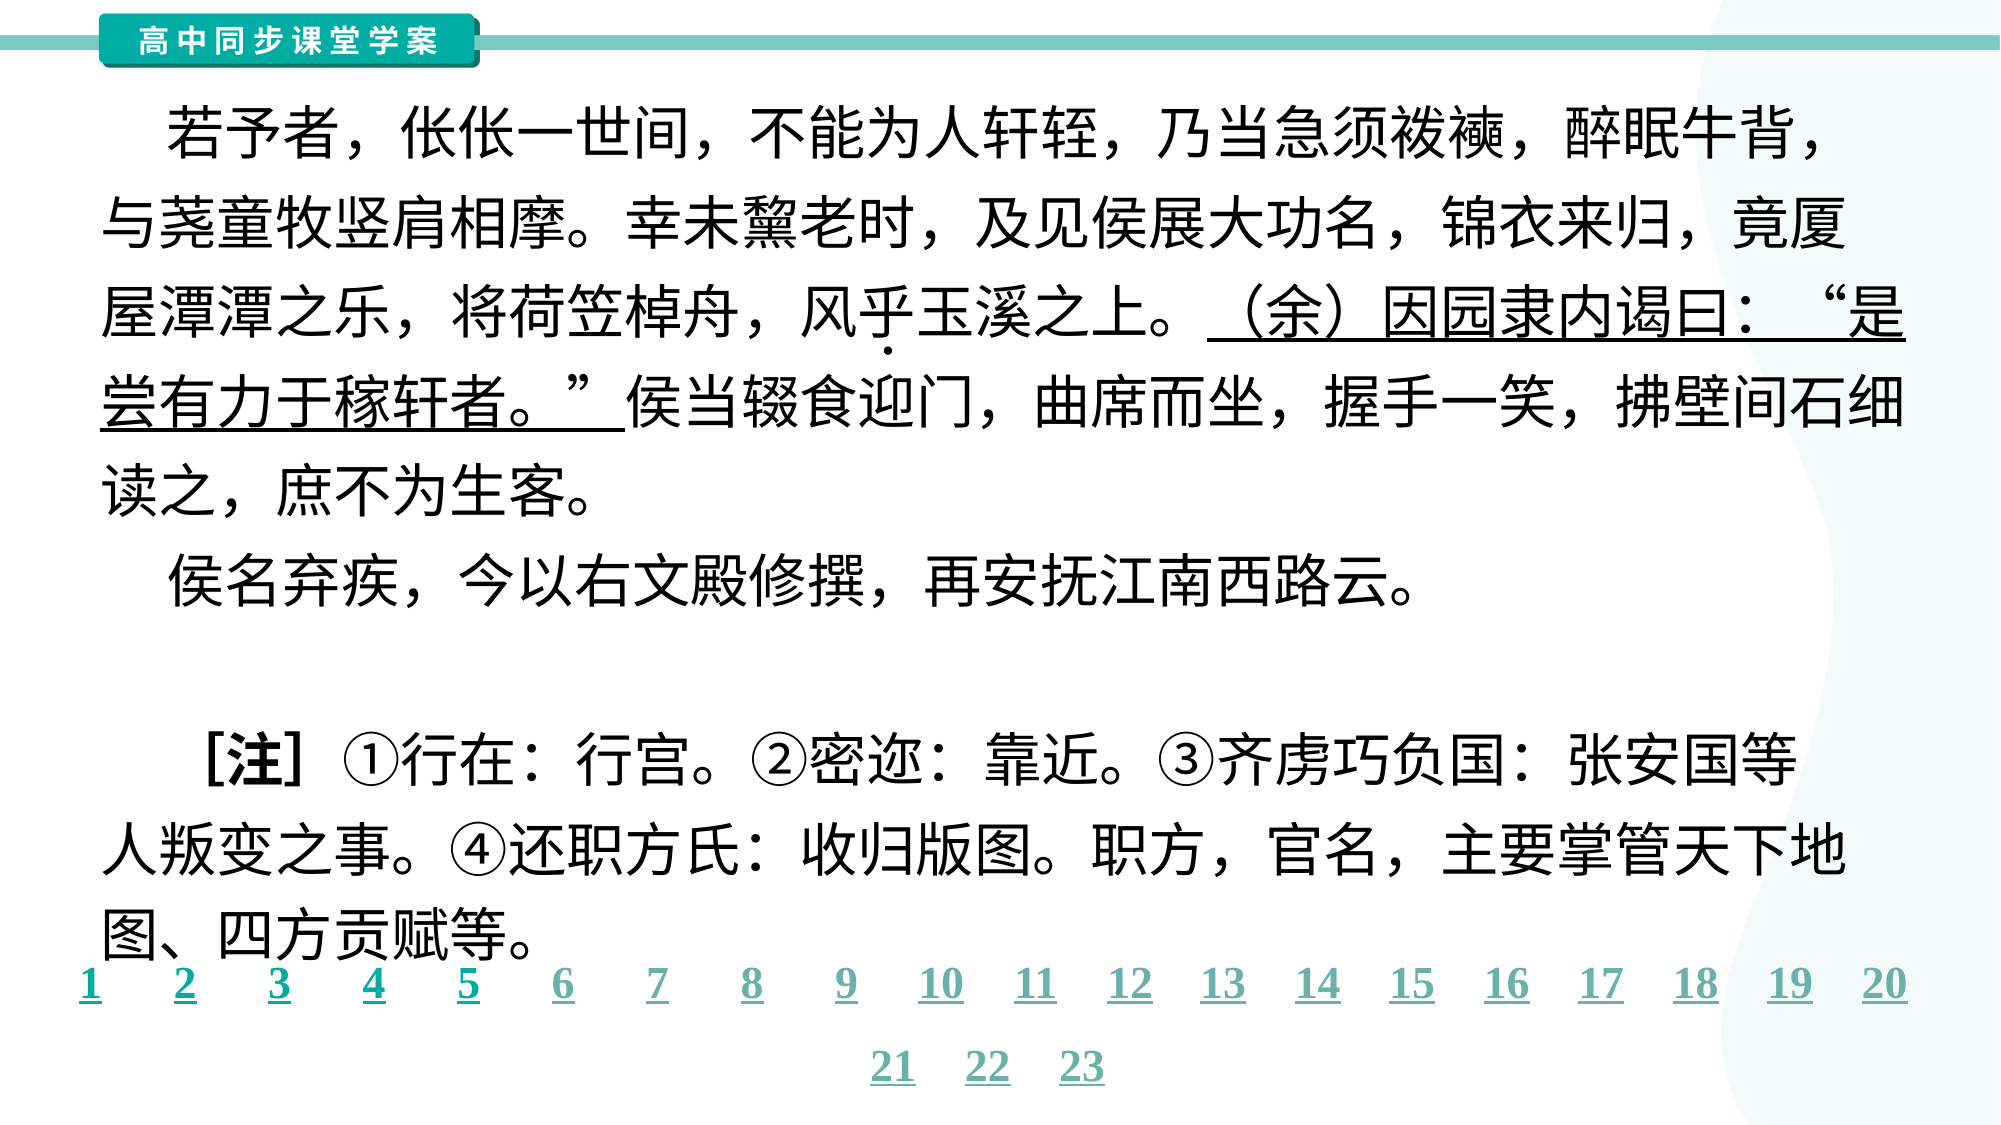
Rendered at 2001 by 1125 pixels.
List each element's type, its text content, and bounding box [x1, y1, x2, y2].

text_box [883, 346, 893, 355]
picture [0, 0, 2000, 1125]
text_box 若予者，伥伥一世间，不能为人轩轾，乃当急须袯襫，醉眠牛背， 与荛童牧竖肩相摩。幸未黧老时，及见侯展大功名，锦衣来归，竟厦 屋潭潭之乐，将荷笠棹舟，风乎玉溪之上。（余）因园隶内谒曰：“是 尝有力于稼轩者。”侯当辍食迎门，曲席而坐，握手一笑，拂壁间石细 读之，庶不为生客。 侯名弃疾，今以右文殿修撰，再安抚江南西路云。 （摘编自《古文鉴赏辞典》） ［注］①行在：行宫。②密迩：靠近。③齐虏巧负国：张安国等 人叛变之事。④还职方氏：收归版图。职方，官名，主要掌管天下地 图、四方贡赋等。#1.1.7 [100, 76, 1899, 961]
